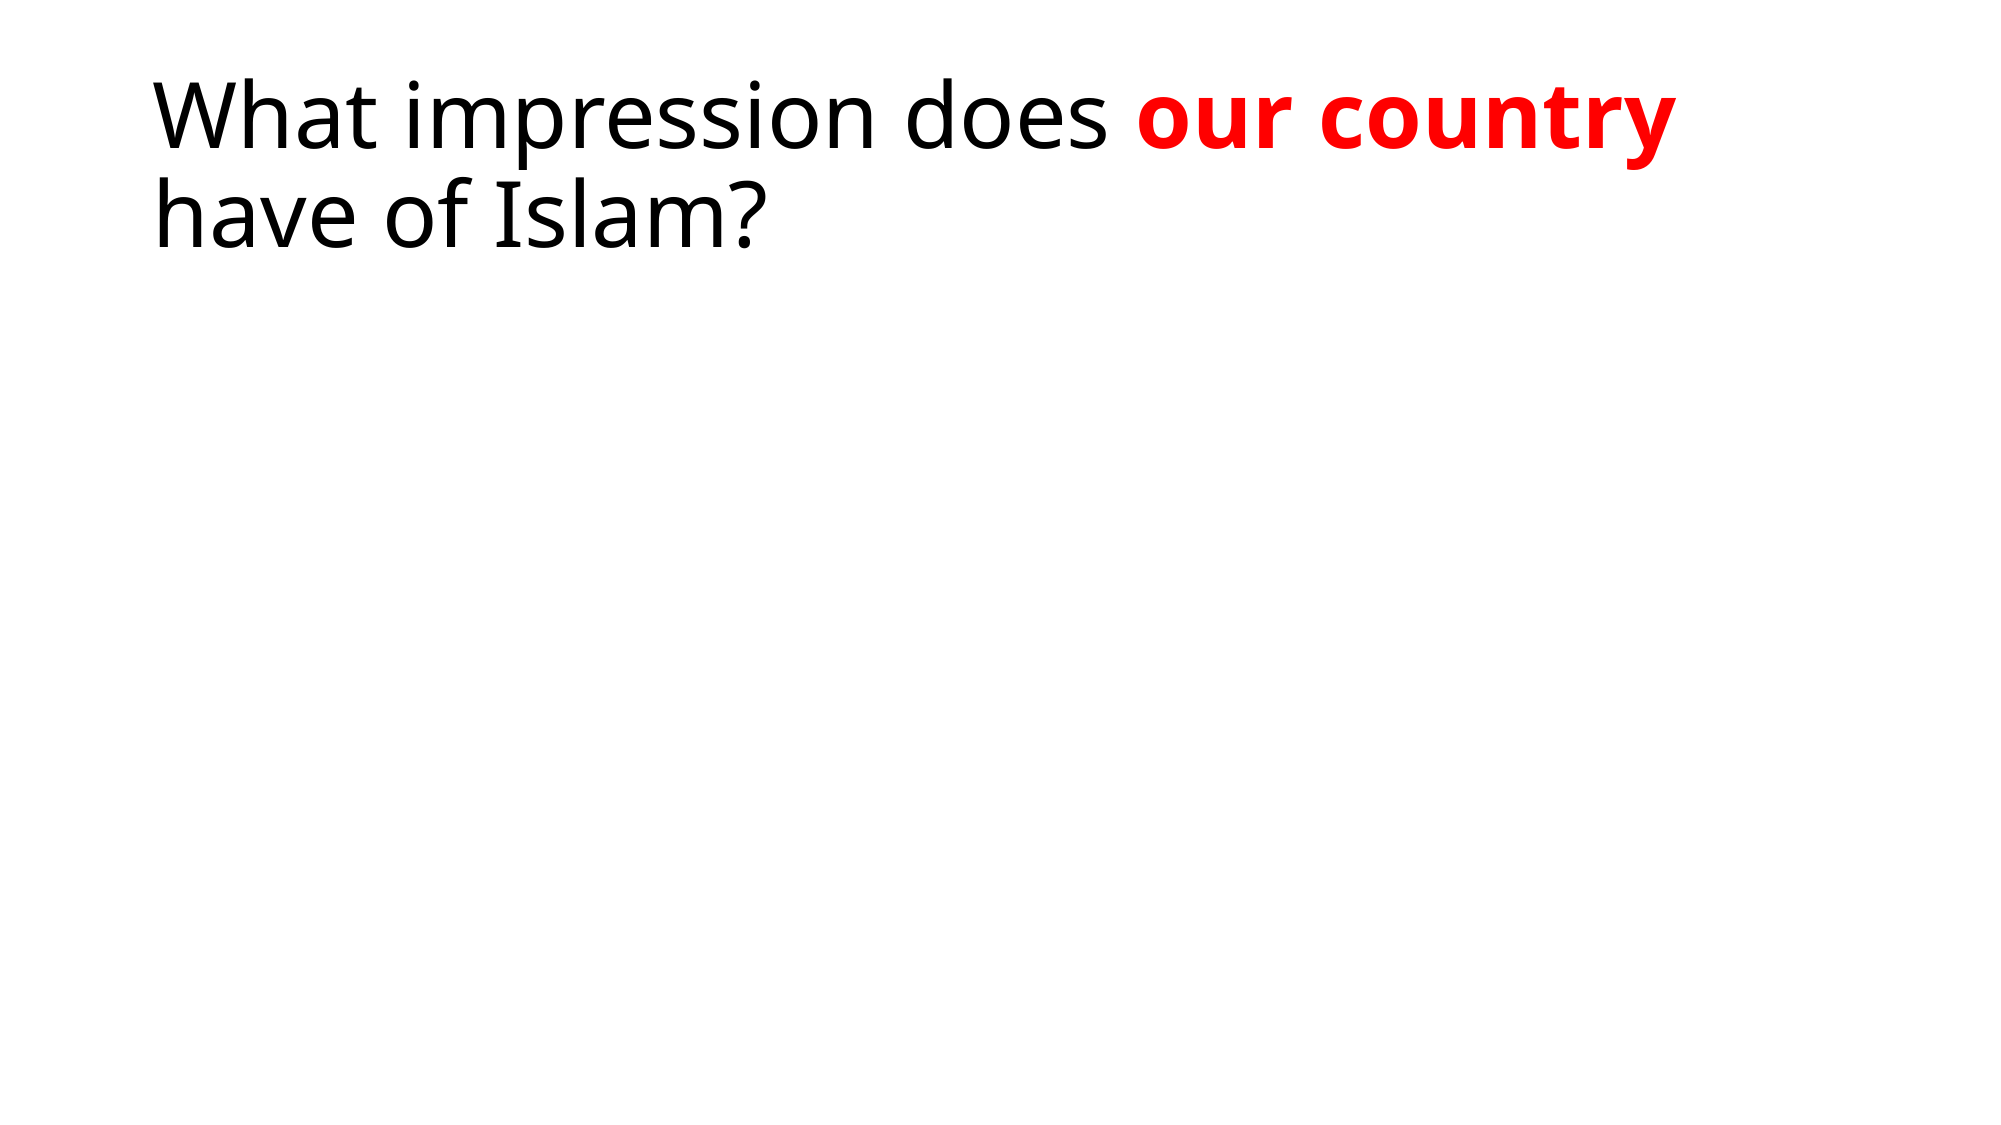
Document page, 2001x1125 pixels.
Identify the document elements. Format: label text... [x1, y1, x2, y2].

title What impression does our country have of Islam? [137, 59, 1863, 278]
